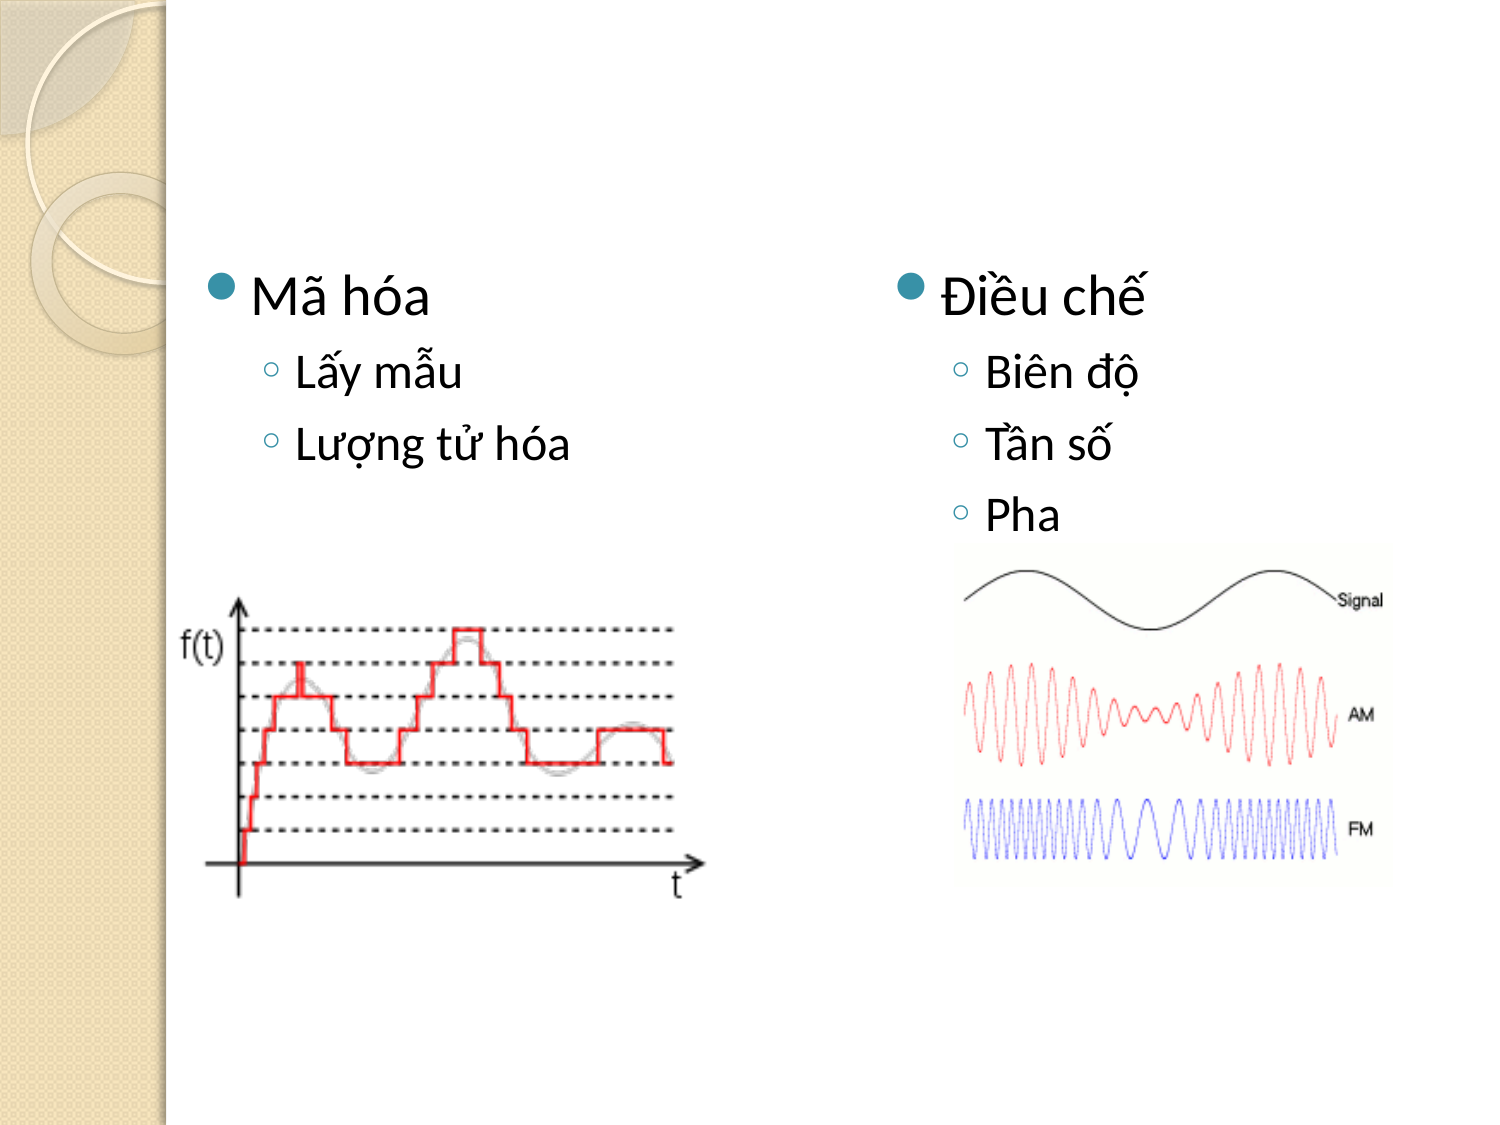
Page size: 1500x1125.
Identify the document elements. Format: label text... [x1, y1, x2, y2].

picture [177, 586, 715, 916]
list Điều chế Biên độ Tần số Pha [865, 249, 1466, 1015]
list Mã hóa Lấy mẫu Lượng tử hóa [175, 249, 836, 1015]
picture [953, 543, 1393, 887]
